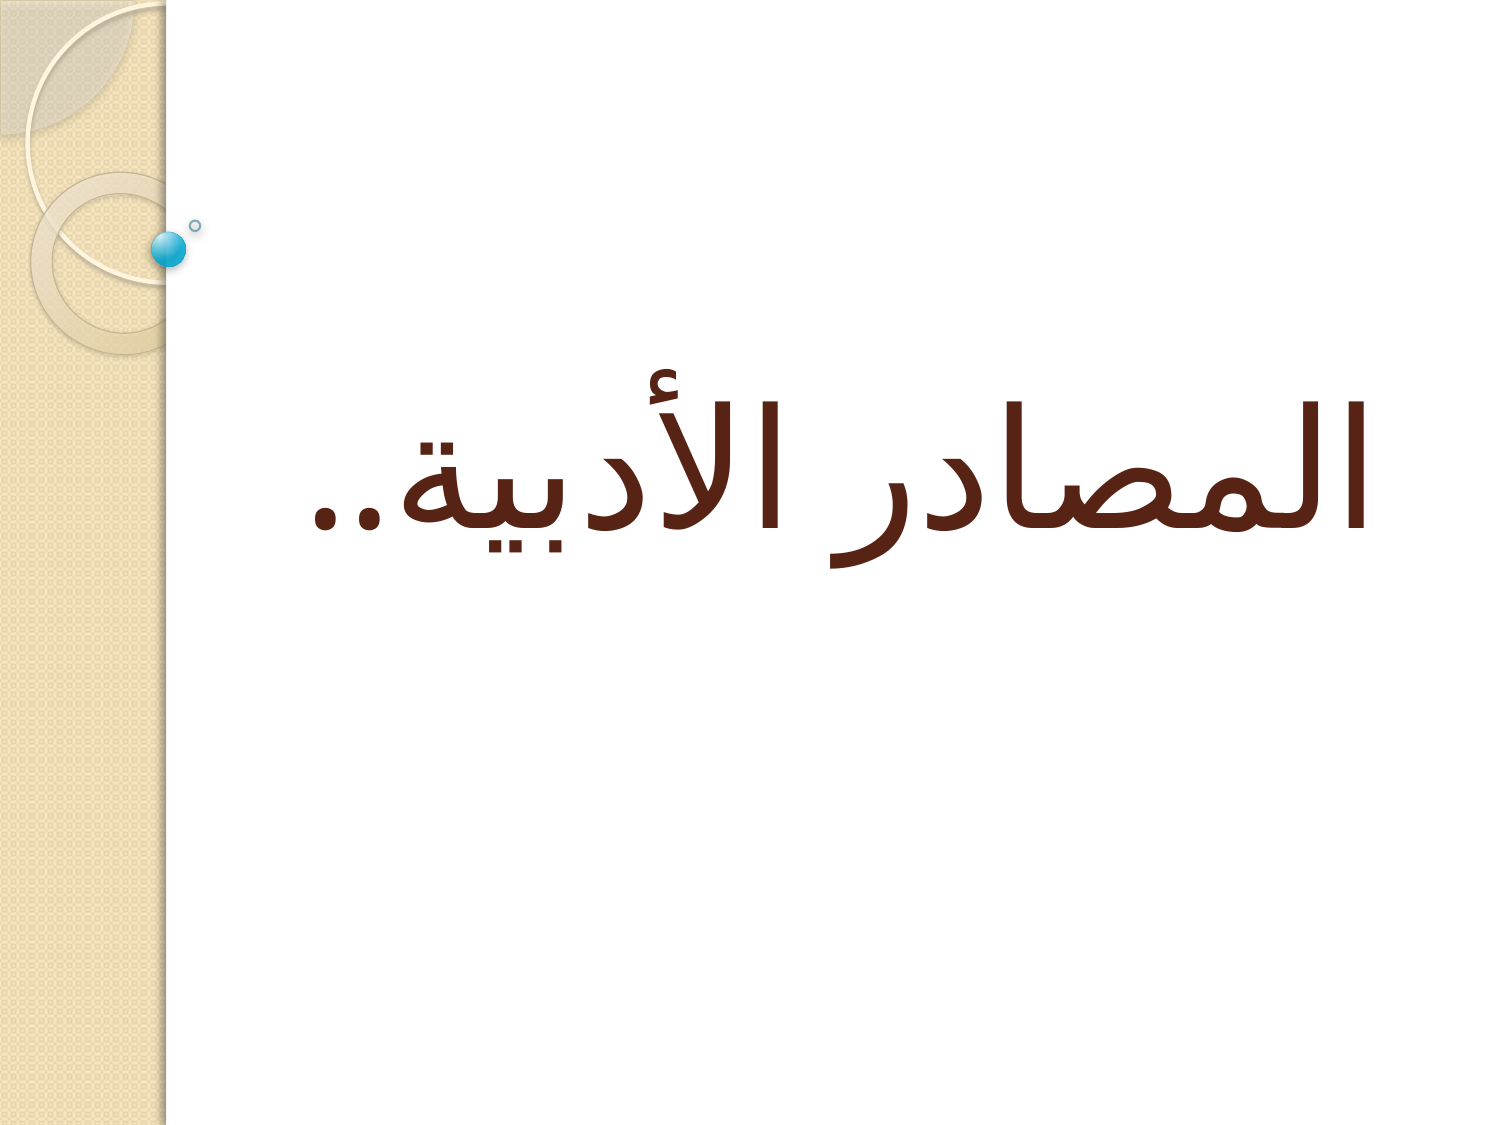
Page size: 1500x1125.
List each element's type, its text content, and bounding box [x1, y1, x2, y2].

title المصادر الأدبية.. [234, 328, 1450, 570]
